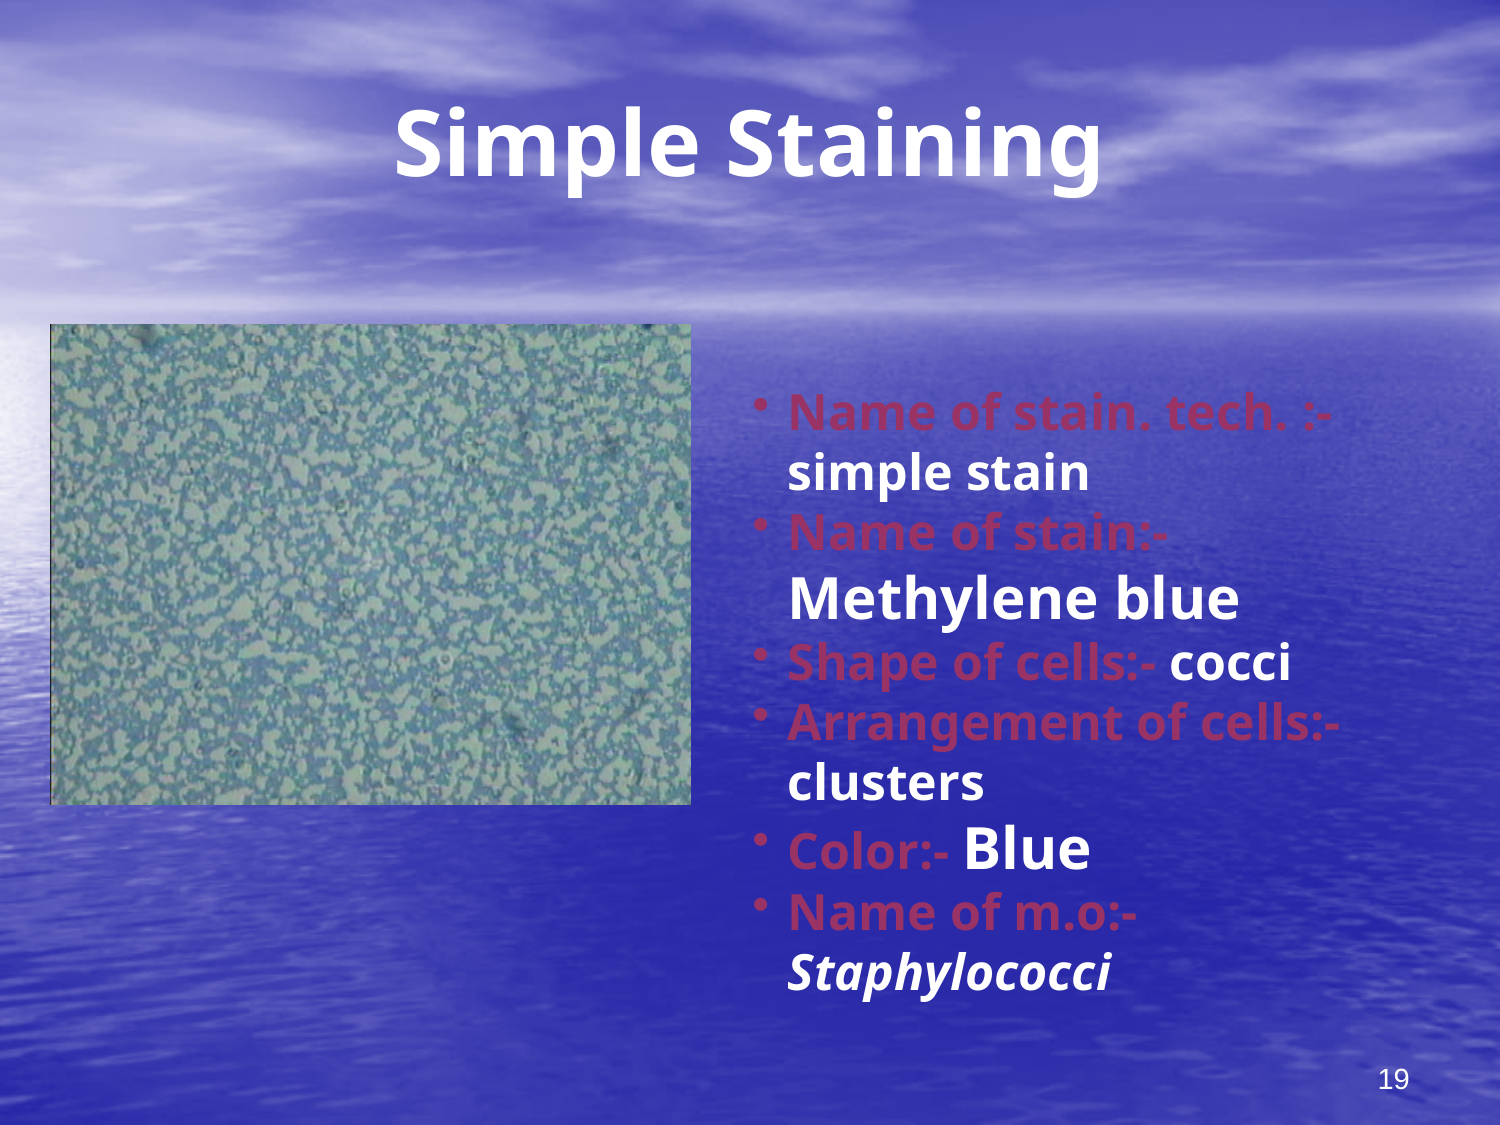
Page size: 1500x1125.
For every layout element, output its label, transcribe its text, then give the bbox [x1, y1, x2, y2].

text_box Name of stain. tech. :- simple stain Name of stain:- Methylene blue Shape of cells:- cocci Arrangement of cells:- clusters Color:- Blue Name of m.o:- Staphylococci [737, 373, 1489, 1009]
picture [49, 324, 691, 806]
text_box Simple Staining [74, 45, 1425, 234]
slide_number 19 [1074, 1024, 1426, 1103]
